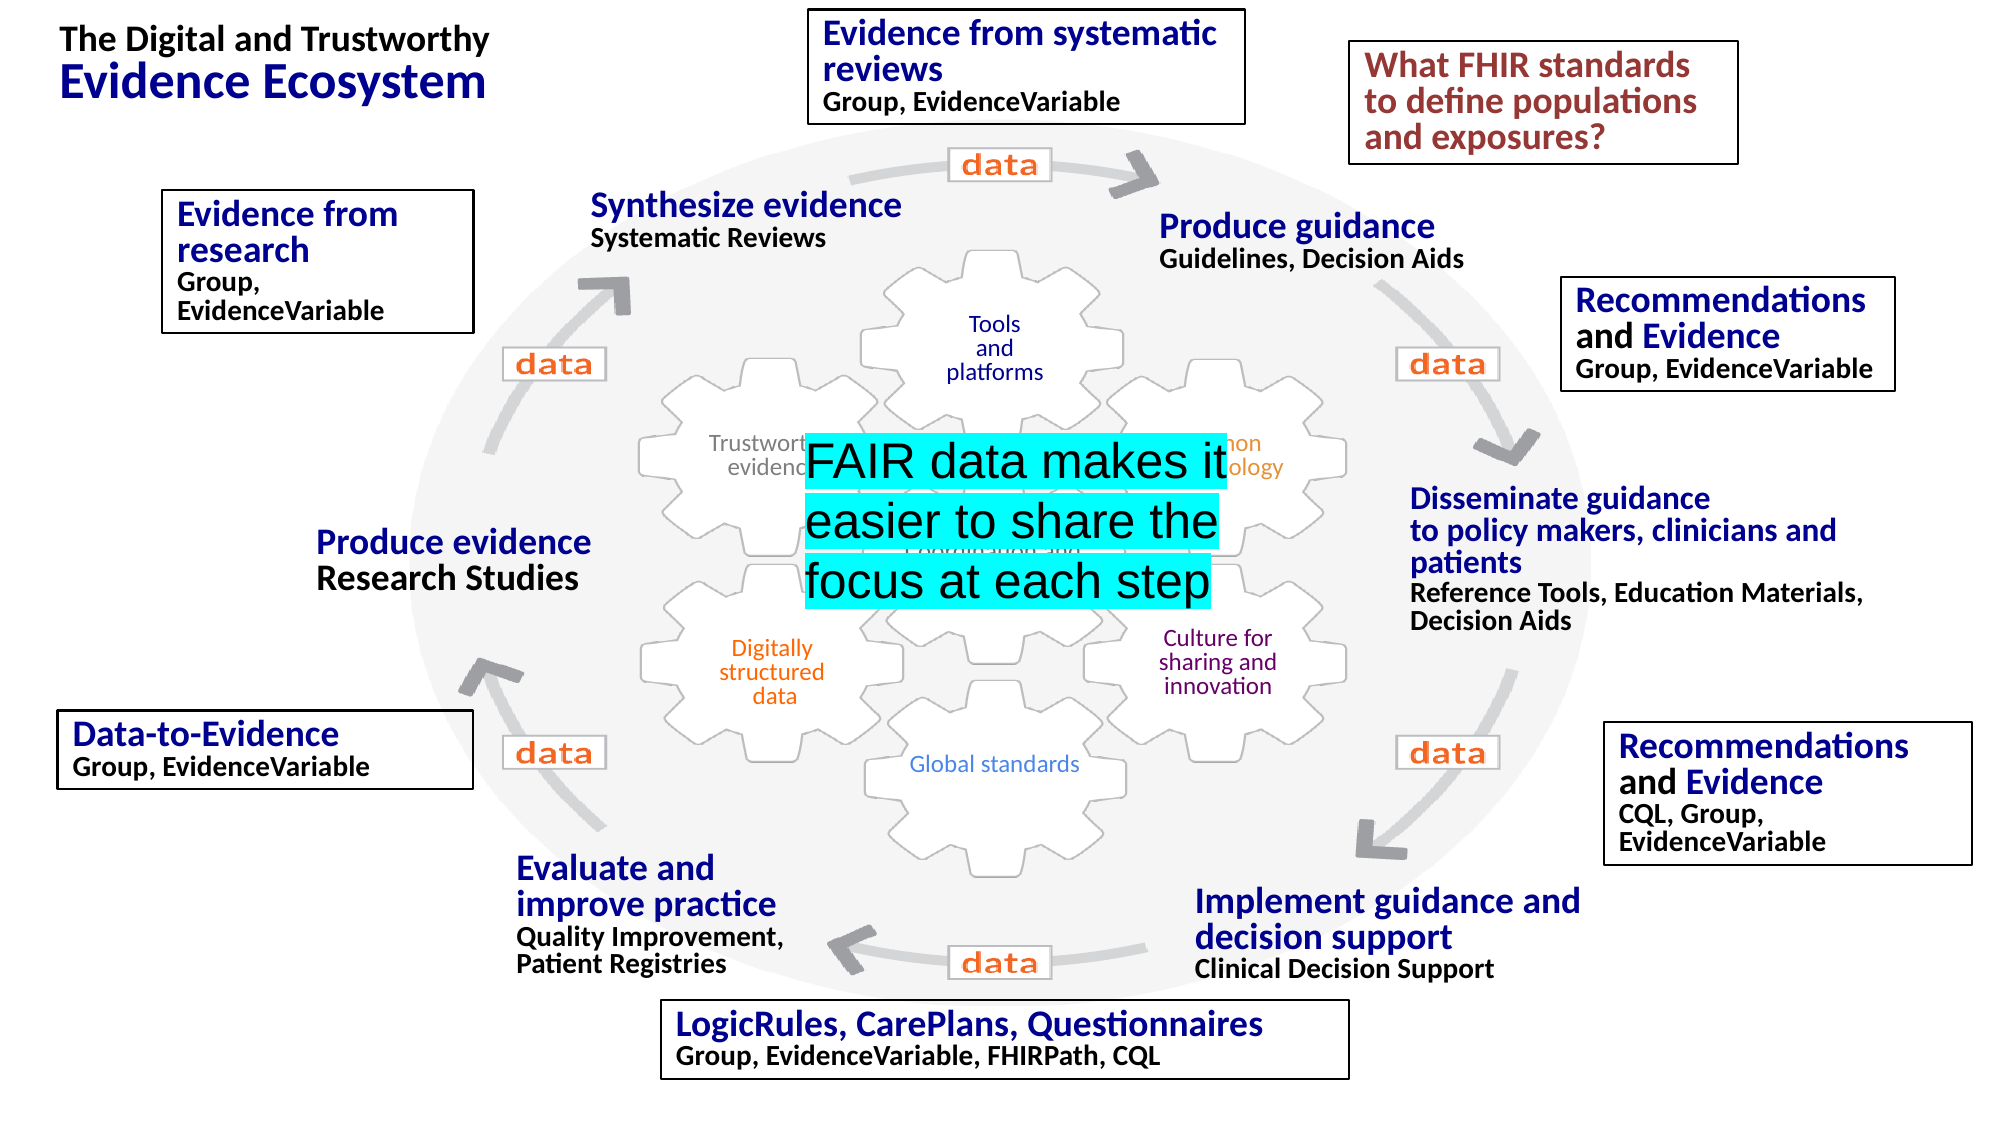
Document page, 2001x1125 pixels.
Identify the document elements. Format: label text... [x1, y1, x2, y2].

text_box Evidence from systematic reviews Group, EvidenceVariable [807, 9, 1246, 125]
text_box Disseminate guidance to policy makers, clinicians and patients Reference Tools, Education Materials, Decision Aids [1395, 476, 1896, 644]
text_box LogicRules, CarePlans, Questionnaires Group, EvidenceVariable, FHIRPath, CQL [660, 999, 1350, 1079]
picture [409, 119, 1591, 1006]
text_box Implement guidance and decision support Clinical Decision Support [1179, 877, 1611, 992]
text_box Evidence from research Group, EvidenceVariable [162, 190, 474, 333]
text_box Evaluate and improve practice Quality Improvement, Patient Registries [501, 844, 905, 970]
text_box Recommendations and Evidence CQL, Group, EvidenceVariable [1603, 722, 1973, 865]
text_box Produce guidance Guidelines, Decision Aids [1144, 202, 1609, 282]
text_box Synthesize evidence Systematic Reviews [575, 181, 1040, 261]
text_box What FHIR standards to define populations and exposures? [1349, 41, 1739, 165]
text_box FAIR data makes it easier to share the focus at each step [790, 420, 1310, 616]
text_box Produce evidence Research Studies [301, 518, 766, 606]
text_box Recommendations and Evidence Group, EvidenceVariable [1560, 276, 1896, 392]
text_box Data-to-Evidence Group, EvidenceVariable [57, 710, 474, 790]
